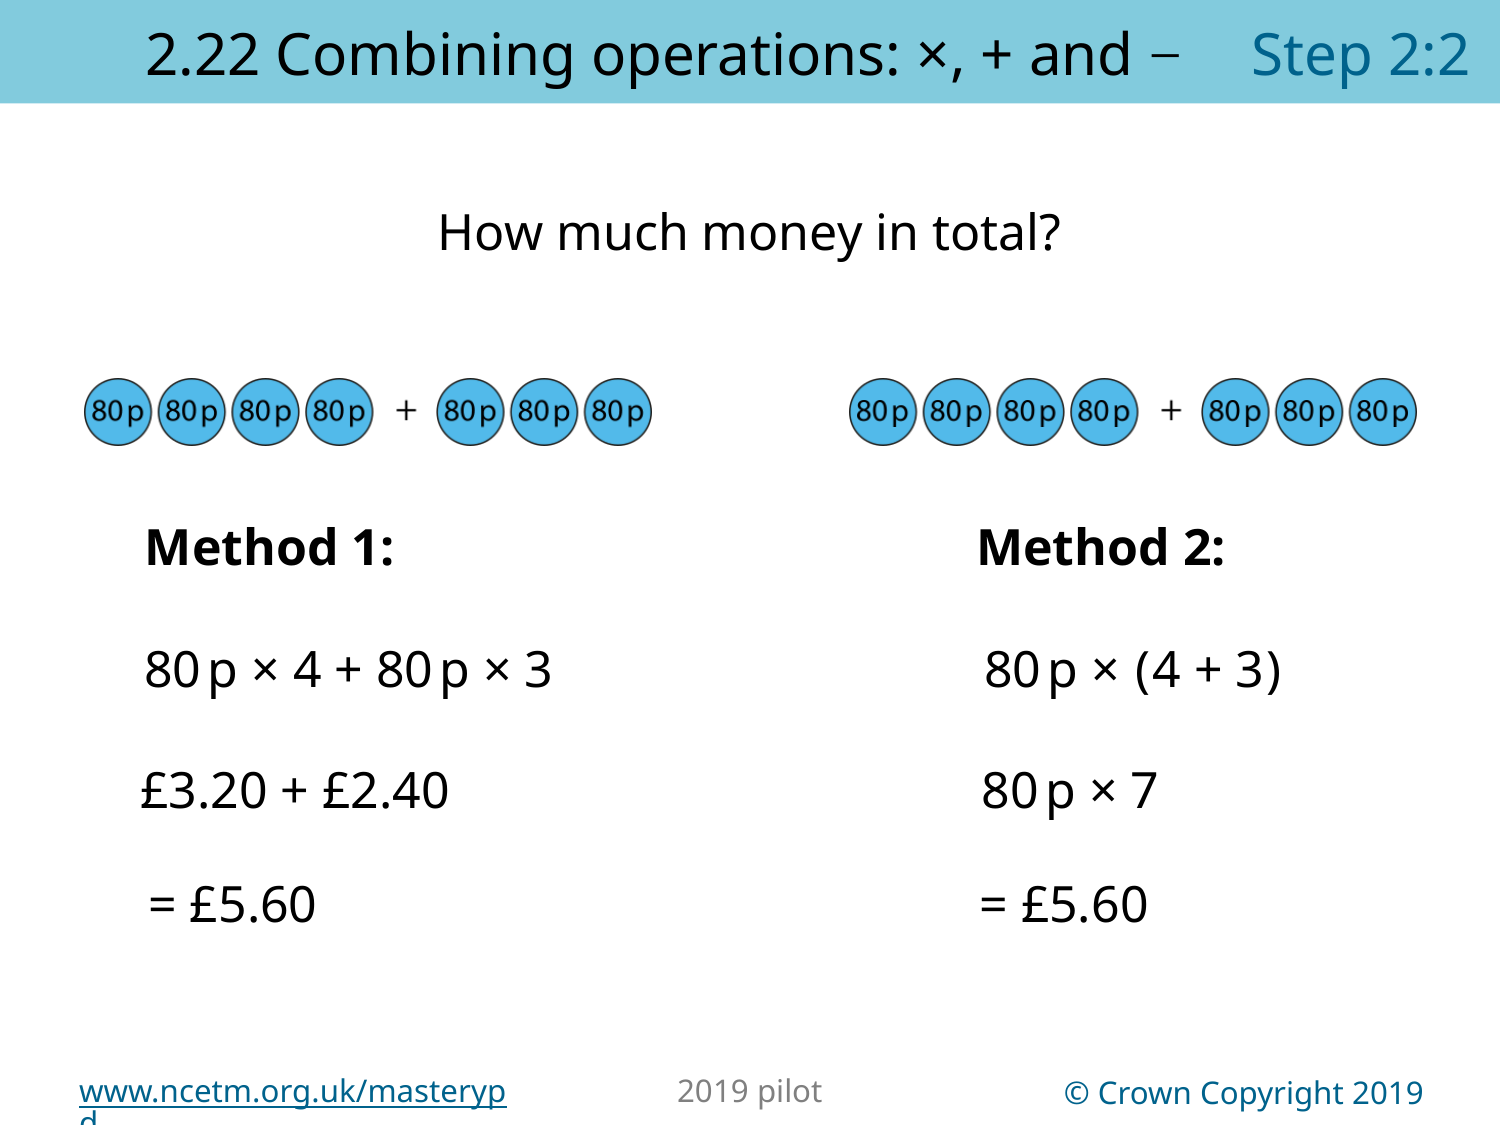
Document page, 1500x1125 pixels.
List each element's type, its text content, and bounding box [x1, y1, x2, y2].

text_box 80 p × [969, 630, 1120, 706]
list 2.22 Combining operations: ×, + and − Step 2:2 [0, 0, 1500, 104]
picture [83, 377, 653, 446]
text_box Method 1: [130, 508, 410, 584]
text_box 80 p × 4 + 80 p × 3 [129, 630, 569, 706]
text_box 4 + 3 [1166, 630, 1251, 706]
text_box How much money in total? [423, 193, 1077, 269]
text_box = £5.60 [964, 865, 1164, 941]
picture [849, 377, 1418, 446]
text_box 80 p × 7 [966, 751, 1175, 827]
text_box ) [1251, 630, 1297, 706]
text_box = £5.60 [133, 865, 333, 941]
text_box £3.20 + £2.40 [125, 751, 465, 827]
text_box Method 2: [961, 508, 1241, 584]
text_box ( [1120, 630, 1166, 706]
